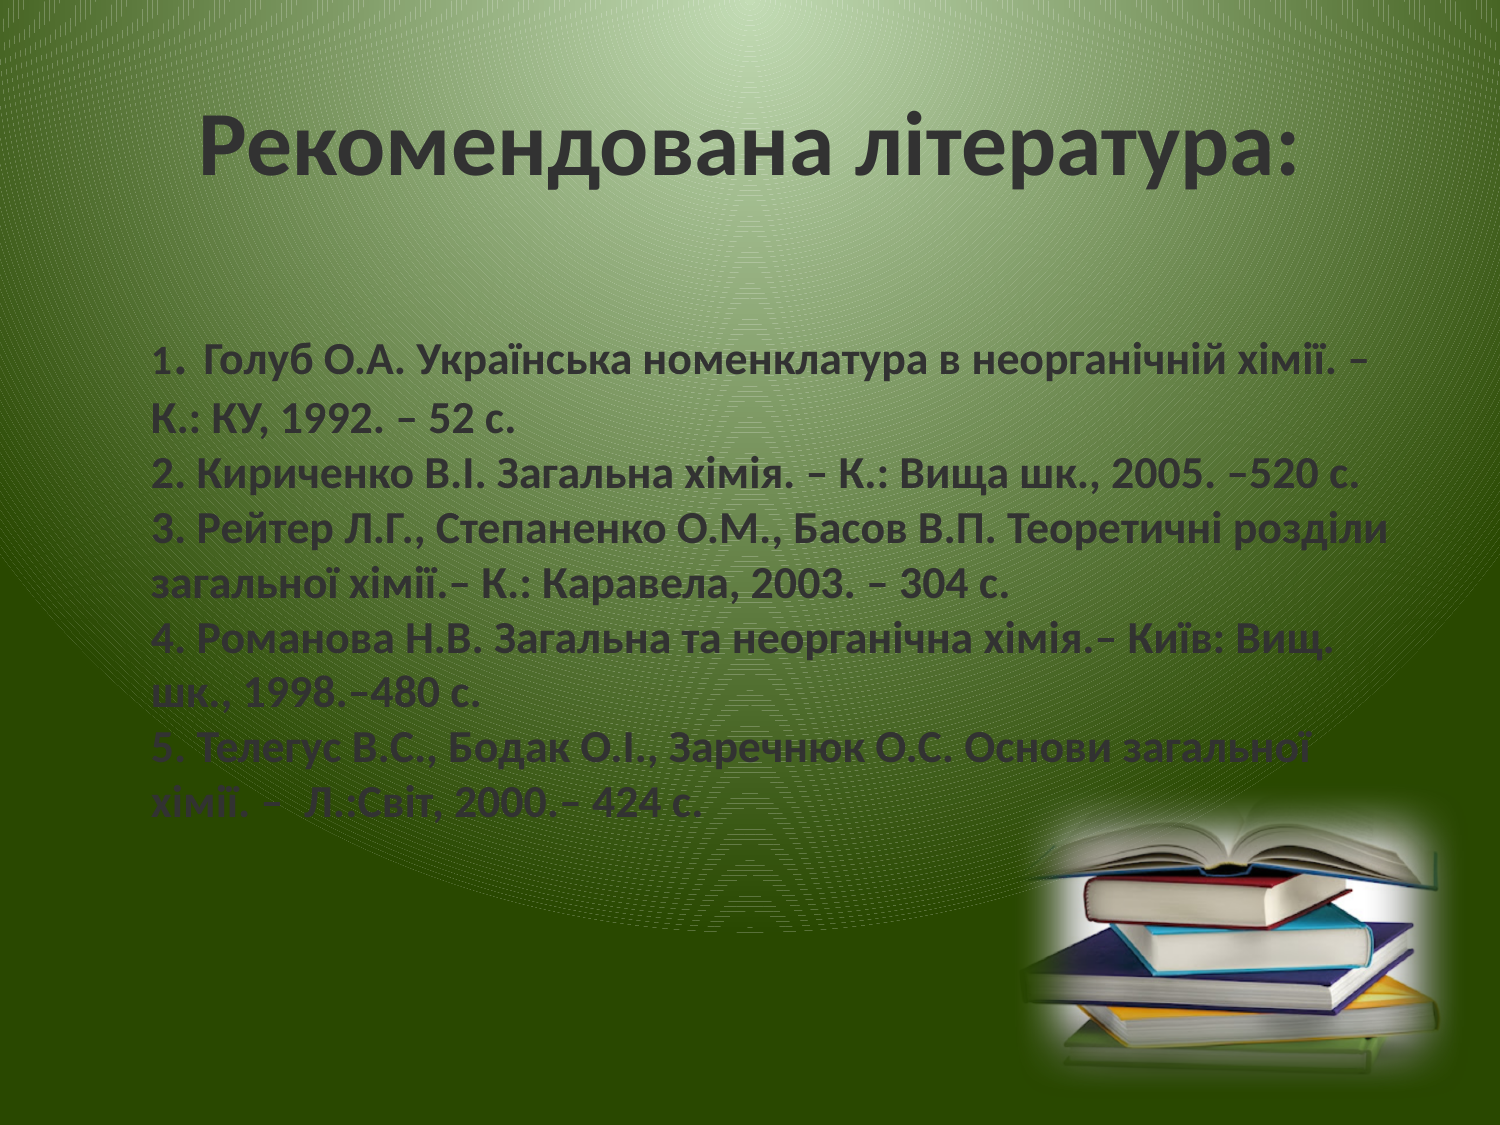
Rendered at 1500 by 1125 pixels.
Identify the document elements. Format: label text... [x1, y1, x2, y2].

picture [1009, 780, 1469, 1098]
list 1. Голуб О.А. Українська номенклатура в неорганічній хімії. – К.: КУ, 1992. – 52 с. 2. Кириченко В.І. Загальна хімія. – К.: Вища шк., 2005. –520 с. 3. Рейтер Л.Г., Степаненко О.М., Басов В.П. Теоретичні розділи загальної хімії.– К.: Каравела, 2003. – 304 с. 4. Романова Н.В. Загальна та неорганічна хімія.– Київ: Вищ. шк., 1998.–480 с. 5. Телегус В.С., Бодак О.І., Заречнюк О.С. Основи загальної хімії. – Л.:Світ, 2000.– 424 с. [135, 219, 1424, 1005]
title Рекомендована література: [75, 45, 1425, 233]
